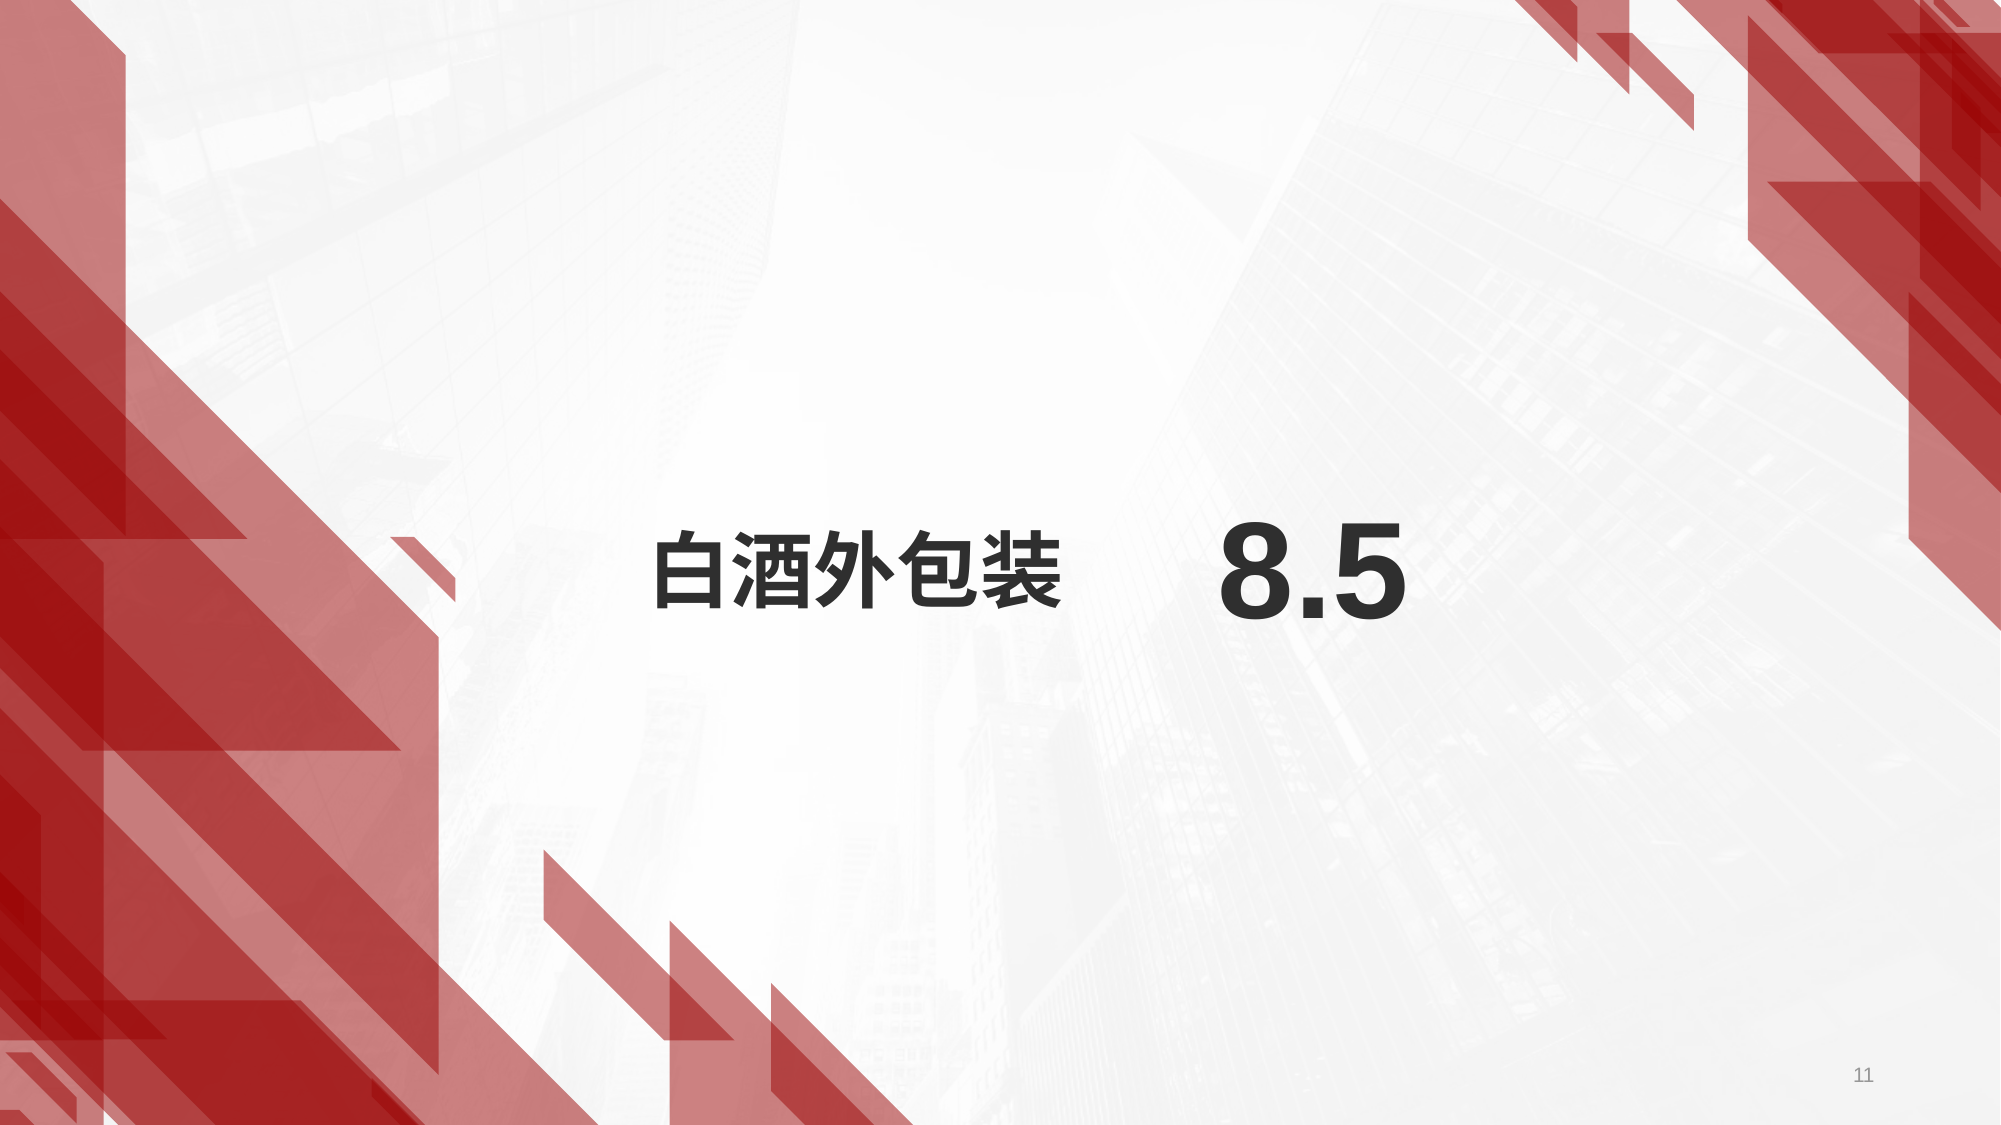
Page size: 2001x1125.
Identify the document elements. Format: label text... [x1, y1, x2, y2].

title 白酒外包装 [632, 499, 1087, 626]
slide_number 11 [1452, 1056, 1890, 1092]
list 8.5 [1202, 471, 1427, 654]
